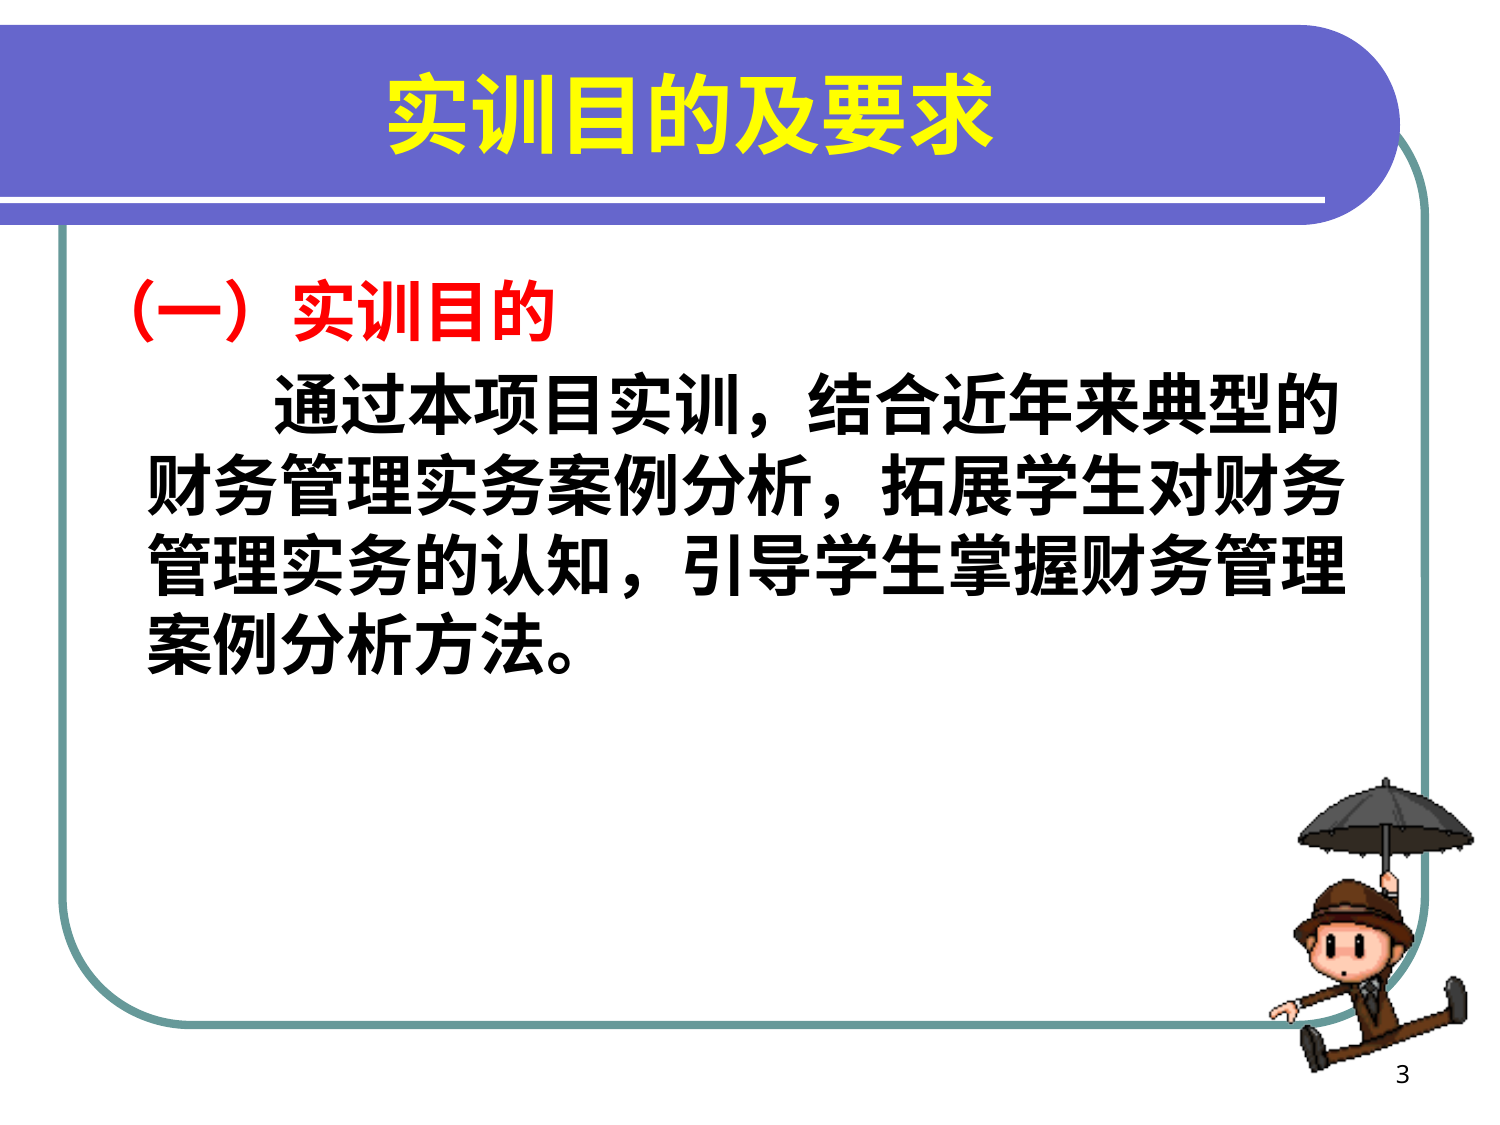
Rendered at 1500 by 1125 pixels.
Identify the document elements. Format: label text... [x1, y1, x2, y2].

list （一）实训目的 通过本项目实训，结合近年来典型的财务管理实务案例分析，拓展学生对财务管理实务的认知，引导学生掌握财务管理案例分析方法。 [74, 262, 1376, 751]
picture [1212, 762, 1500, 1087]
title 实训目的及要求 [31, 37, 1348, 188]
slide_number 3 [1074, 1024, 1426, 1101]
